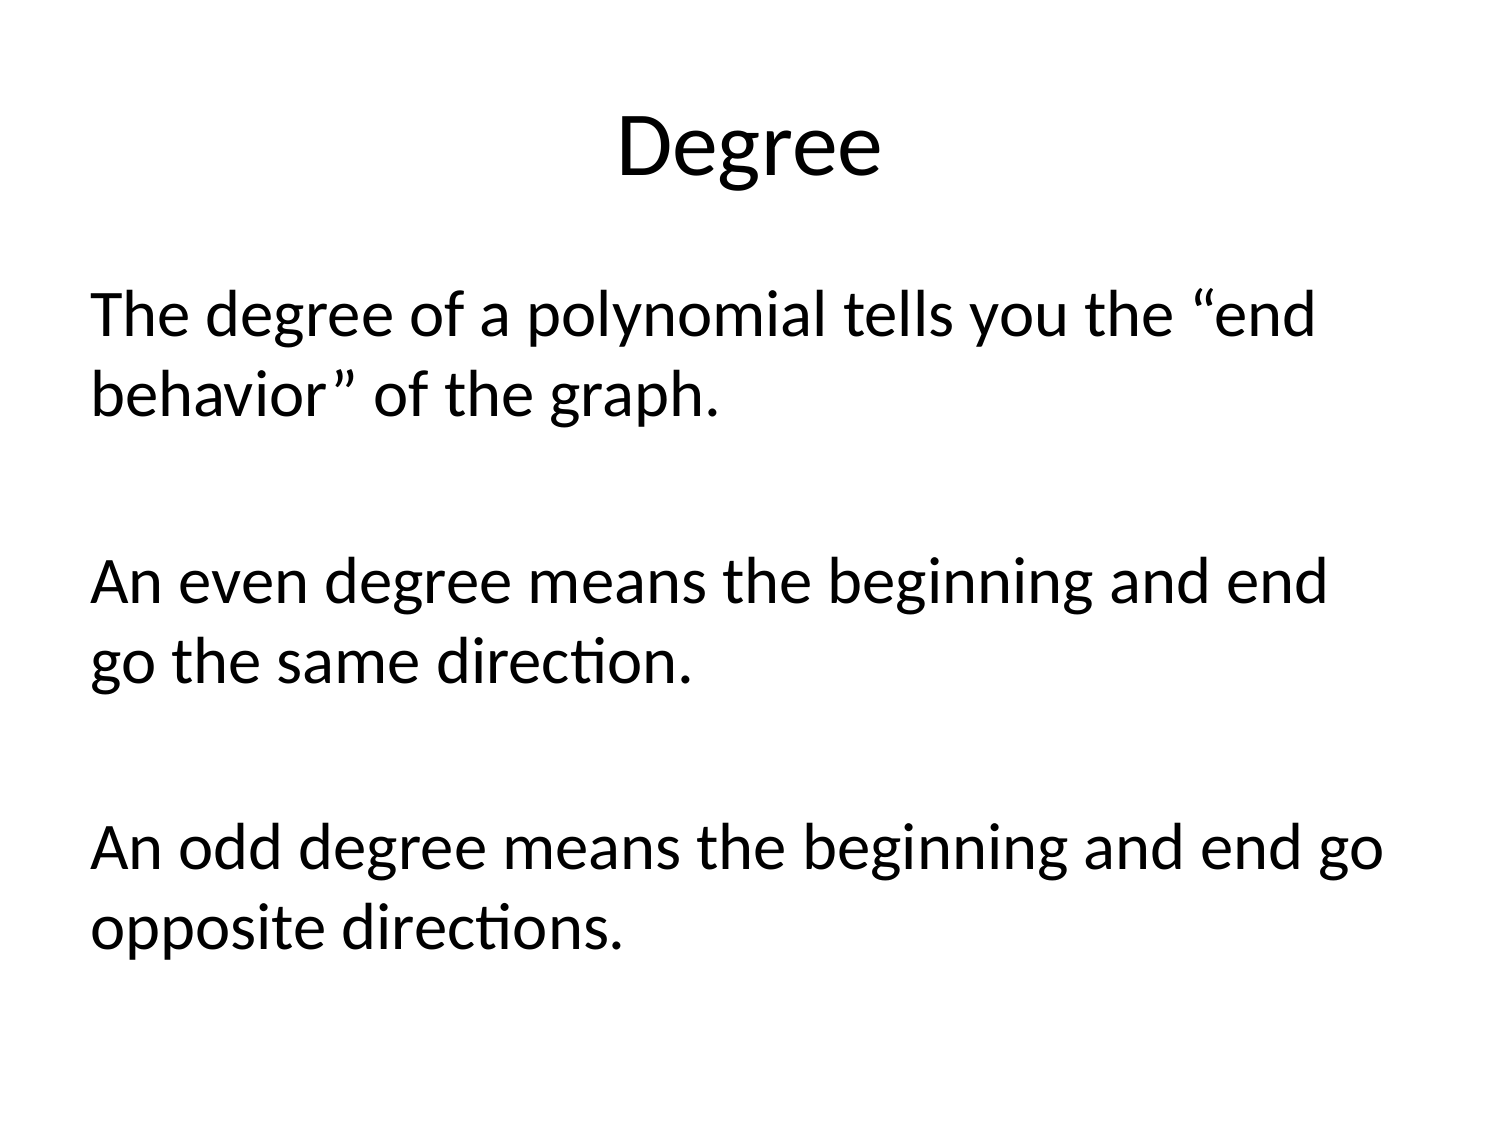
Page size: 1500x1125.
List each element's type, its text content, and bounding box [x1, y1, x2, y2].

list The degree of a polynomial tells you the “end behavior” of the graph. An even degree means the beginning and end go the same direction. An odd degree means the beginning and end go opposite directions. [75, 262, 1425, 1005]
title Degree [75, 45, 1425, 233]
